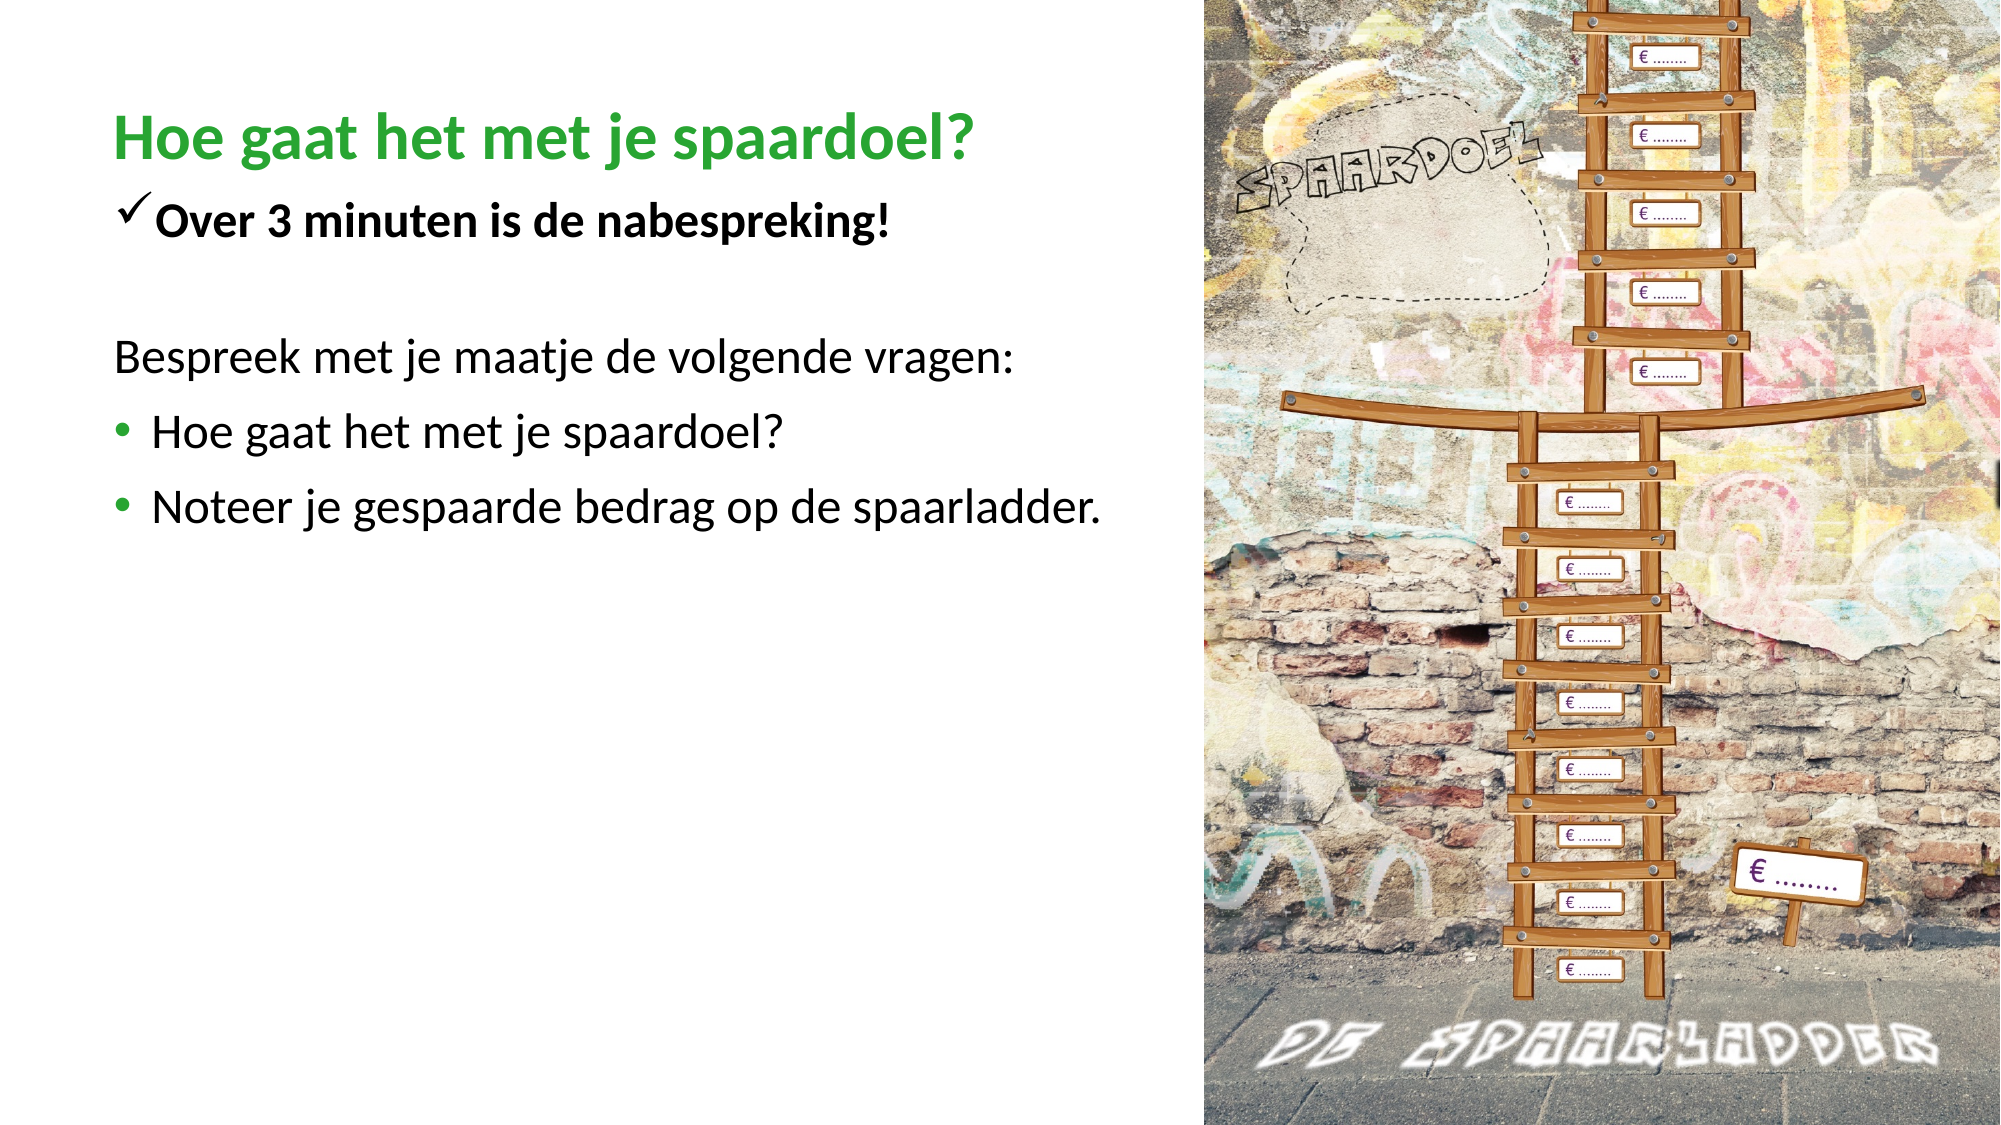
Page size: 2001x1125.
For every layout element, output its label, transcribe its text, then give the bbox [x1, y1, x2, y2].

picture [1204, 0, 2000, 1125]
text_box Hoe gaat het met je spaardoel? Over 3 minuten is de nabespreking! Bespreek met je maatje de volgende vragen: Hoe gaat het met je spaardoel? Noteer je gespaarde bedrag op de spaarladder. [114, 101, 1204, 1082]
